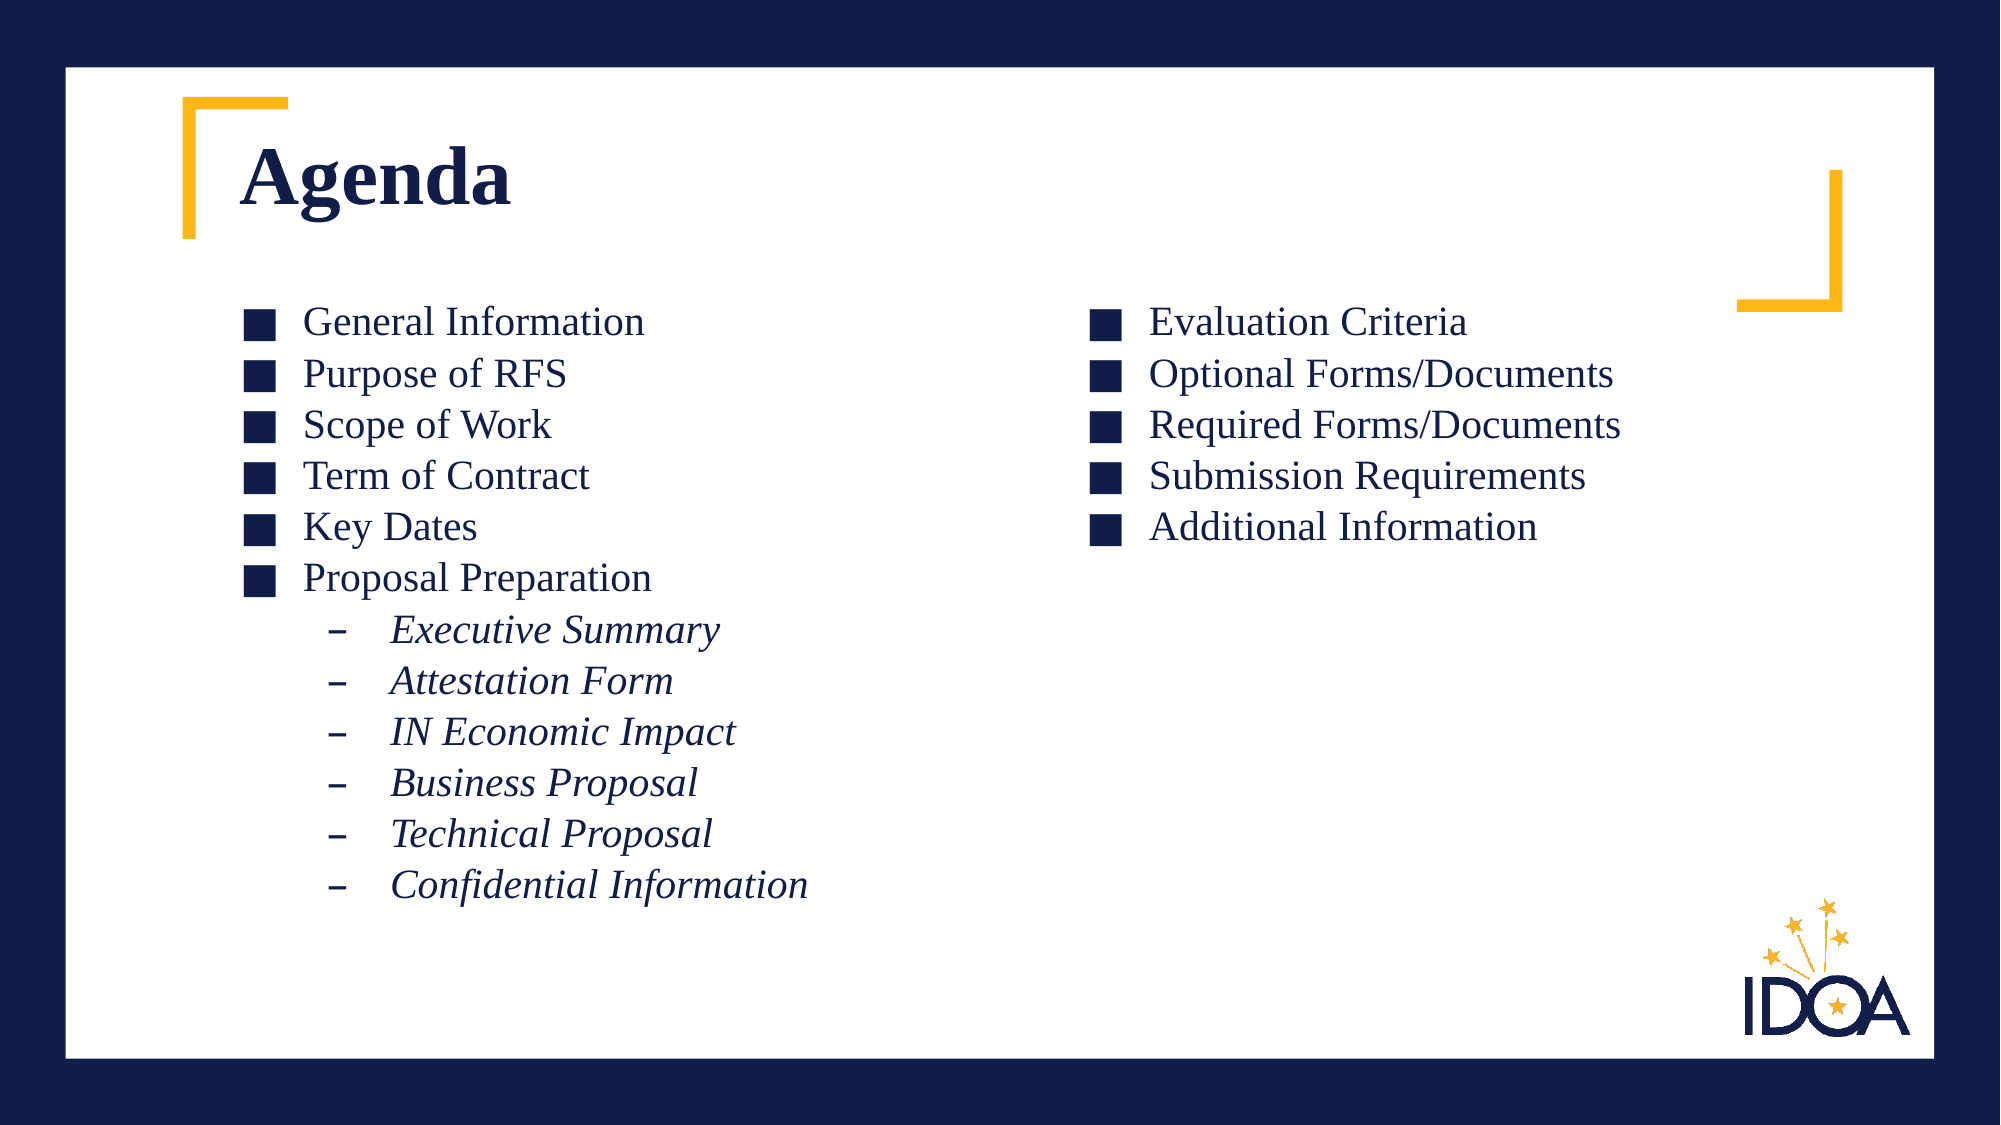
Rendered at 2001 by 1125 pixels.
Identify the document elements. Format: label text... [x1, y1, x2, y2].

title Agenda [225, 125, 1800, 262]
picture [1702, 857, 1959, 1114]
list Evaluation Criteria Optional Forms/Documents Required Forms/Documents Submission Requirements Additional Information [1071, 290, 1800, 896]
list General Information Purpose of RFS Scope of Work Term of Contract Key Dates Proposal Preparation Executive Summary Attestation Form IN Economic Impact Business Proposal Technical Proposal Confidential Information [225, 290, 954, 877]
